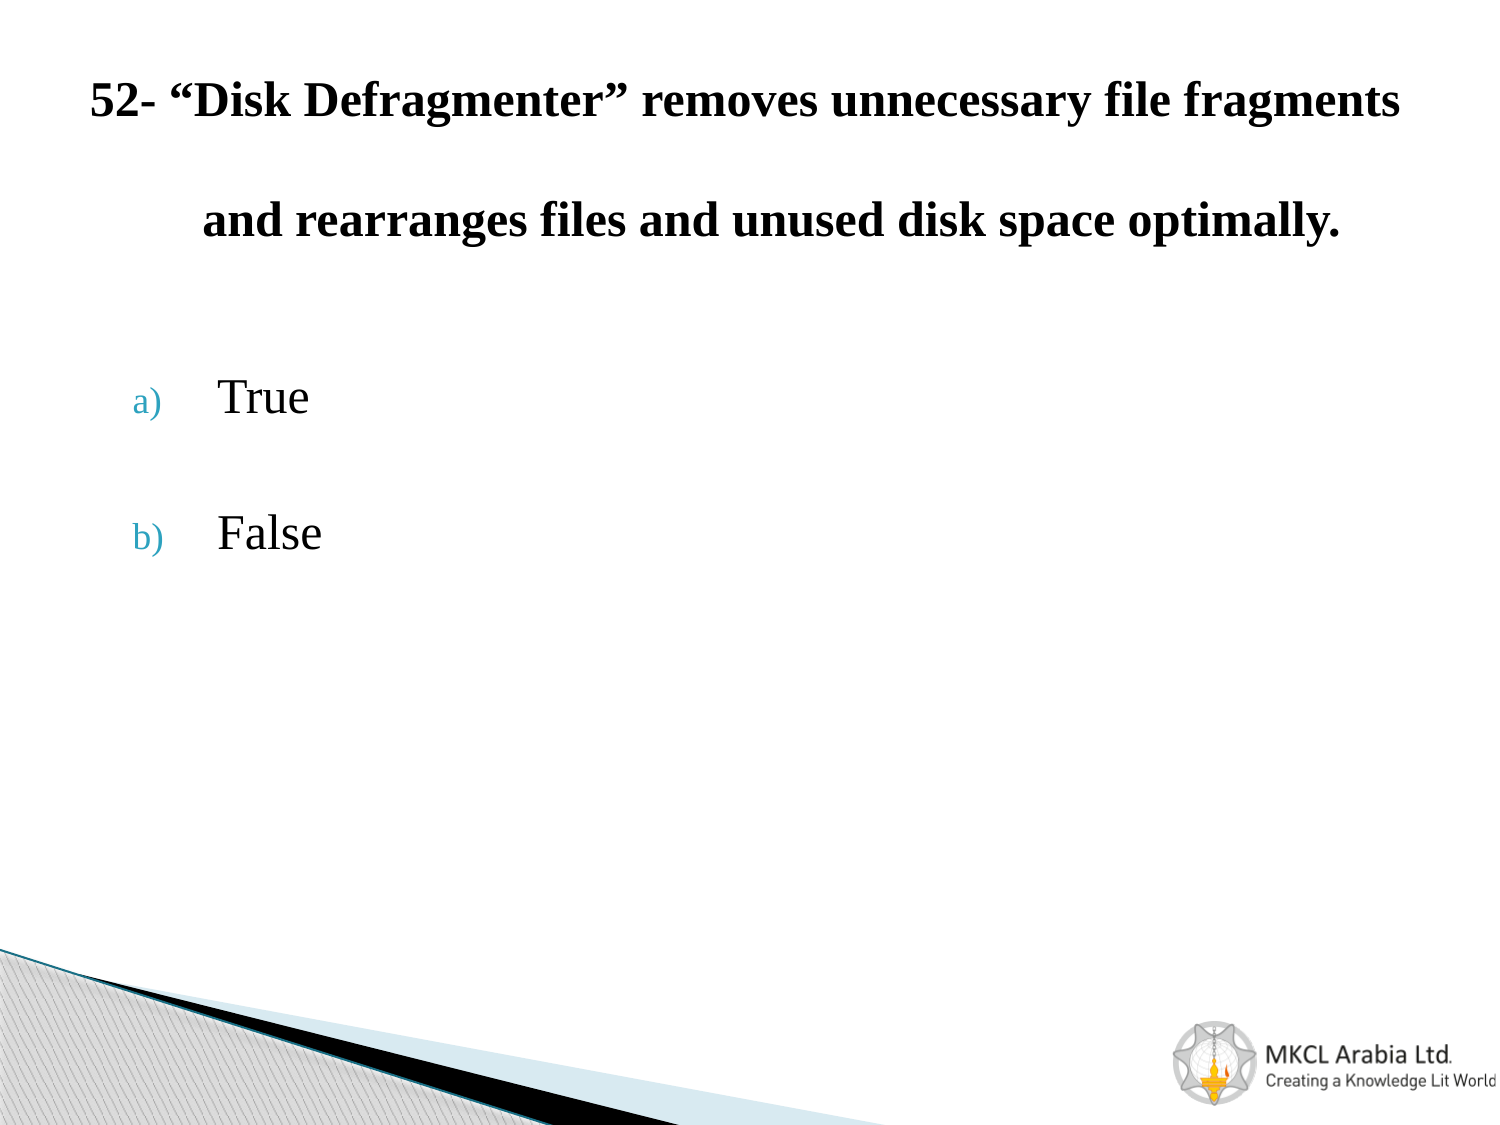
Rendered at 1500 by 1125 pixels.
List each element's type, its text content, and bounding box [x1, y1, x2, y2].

list True False [99, 287, 1450, 1030]
picture [1172, 1021, 1496, 1106]
title 52- “Disk Defragmenter” removes unnecessary file fragments and rearranges files and unused disk space optimally. [75, 62, 1425, 250]
